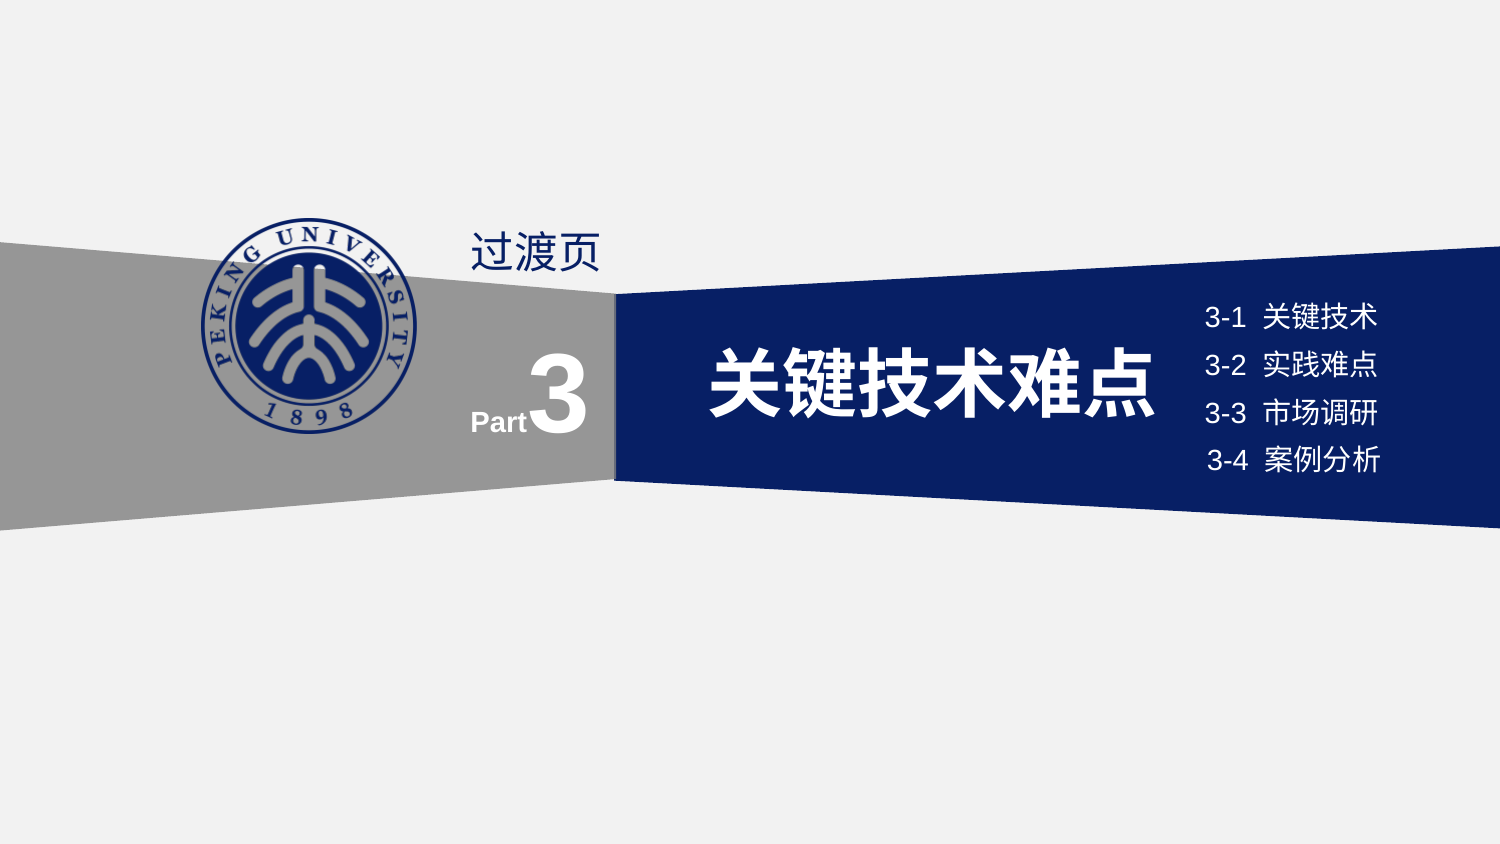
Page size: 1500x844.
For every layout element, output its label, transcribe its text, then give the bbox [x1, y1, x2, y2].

text_box [0, 241, 618, 532]
text_box [613, 245, 1500, 530]
text_box 关键技术难点 [695, 331, 1169, 433]
text_box Part3 [459, 314, 602, 461]
text_box 过渡页 [459, 218, 614, 283]
picture [201, 218, 417, 434]
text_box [1192, 290, 1394, 484]
